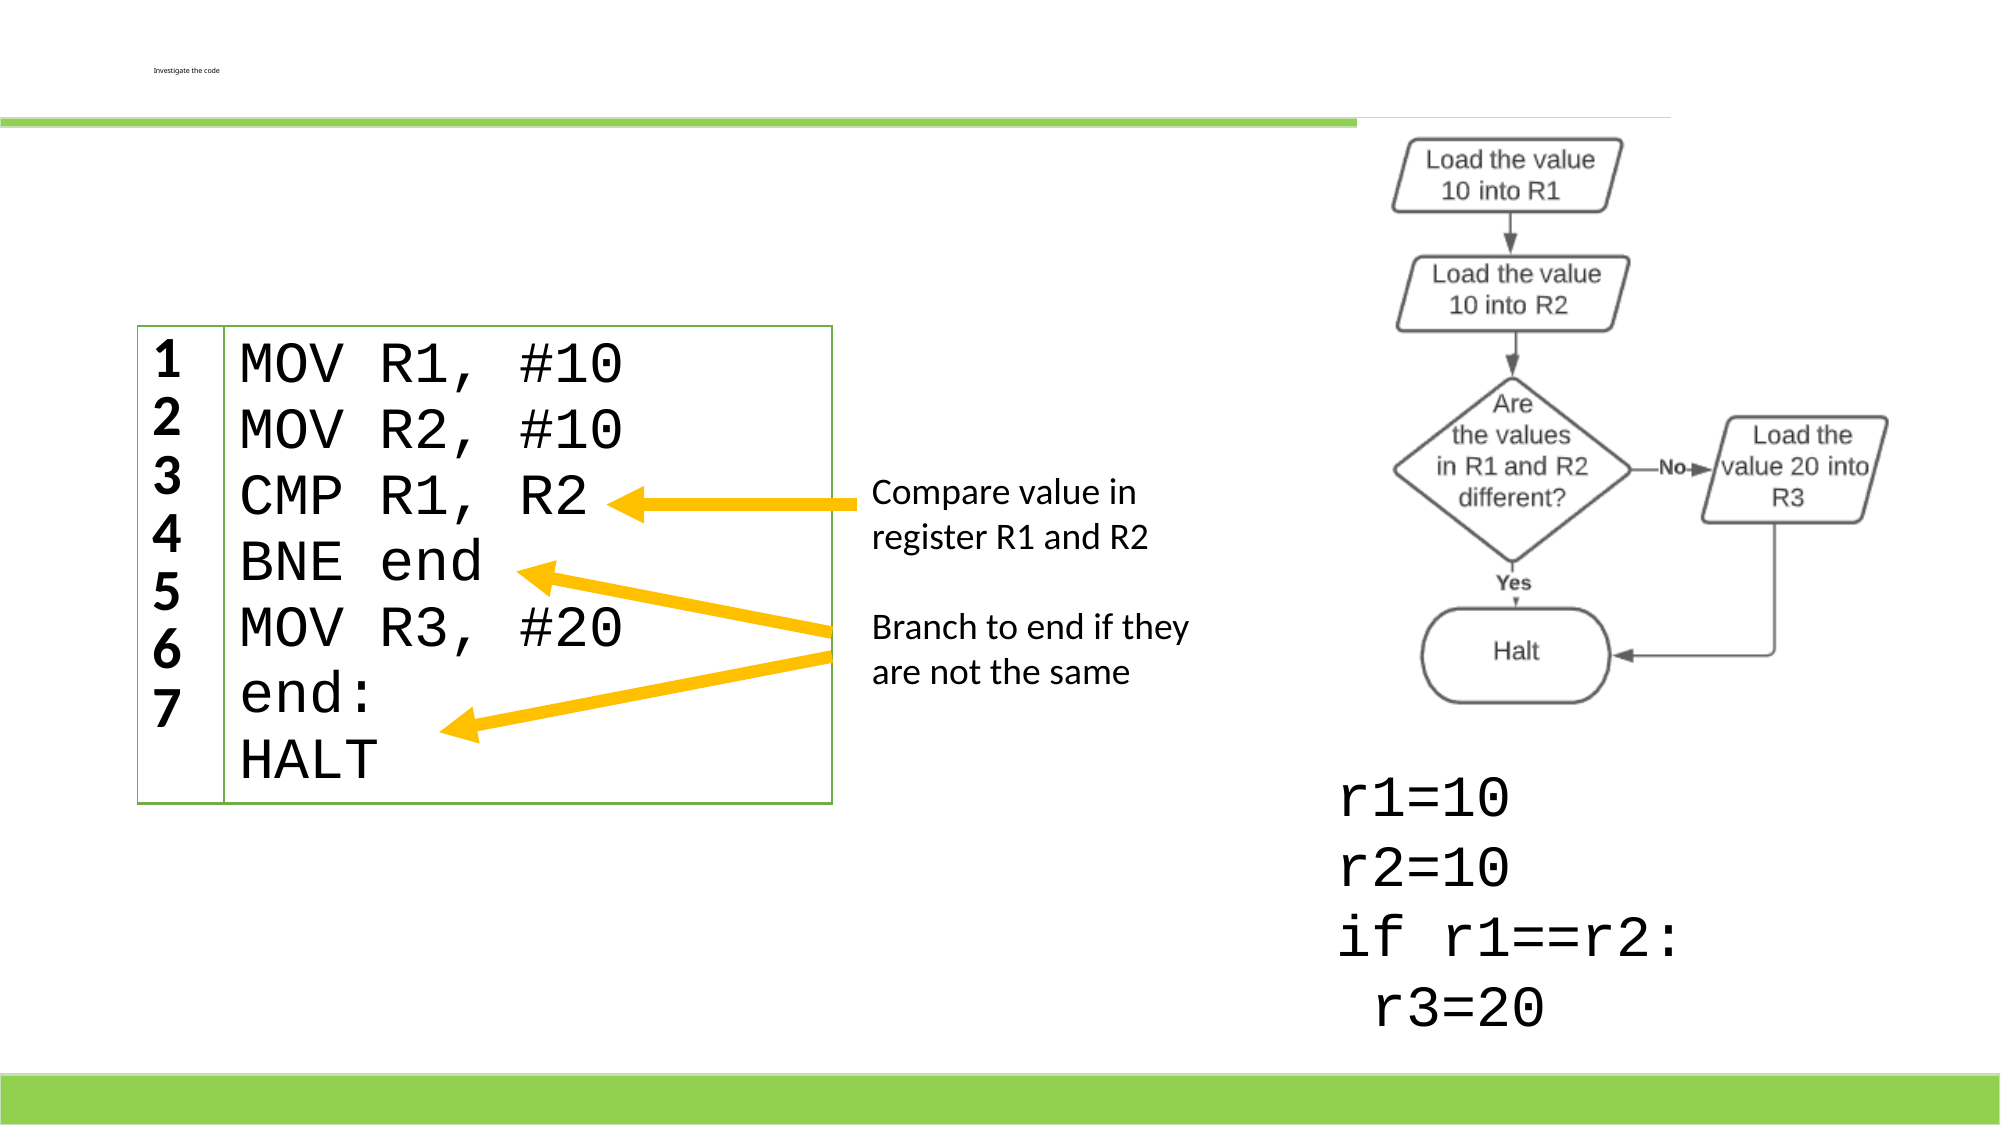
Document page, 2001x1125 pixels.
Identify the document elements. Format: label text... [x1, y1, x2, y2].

text_box Compare value in register R1 and R2 Branch to end if they are not the same [857, 459, 1218, 700]
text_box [516, 571, 833, 633]
table_header 1 2 3 4 5 6 7 [138, 327, 223, 802]
text_box r1=10 r2=10 if r1==r2: r3=20 [1321, 751, 1890, 1091]
picture [1357, 118, 1925, 733]
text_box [439, 656, 833, 733]
title Investigate the code [137, 59, 1863, 89]
table_header MOV R1, #10 MOV R2, #10 CMP R1, R2 BNE end MOV R3, #20 end: HALT [225, 327, 831, 802]
